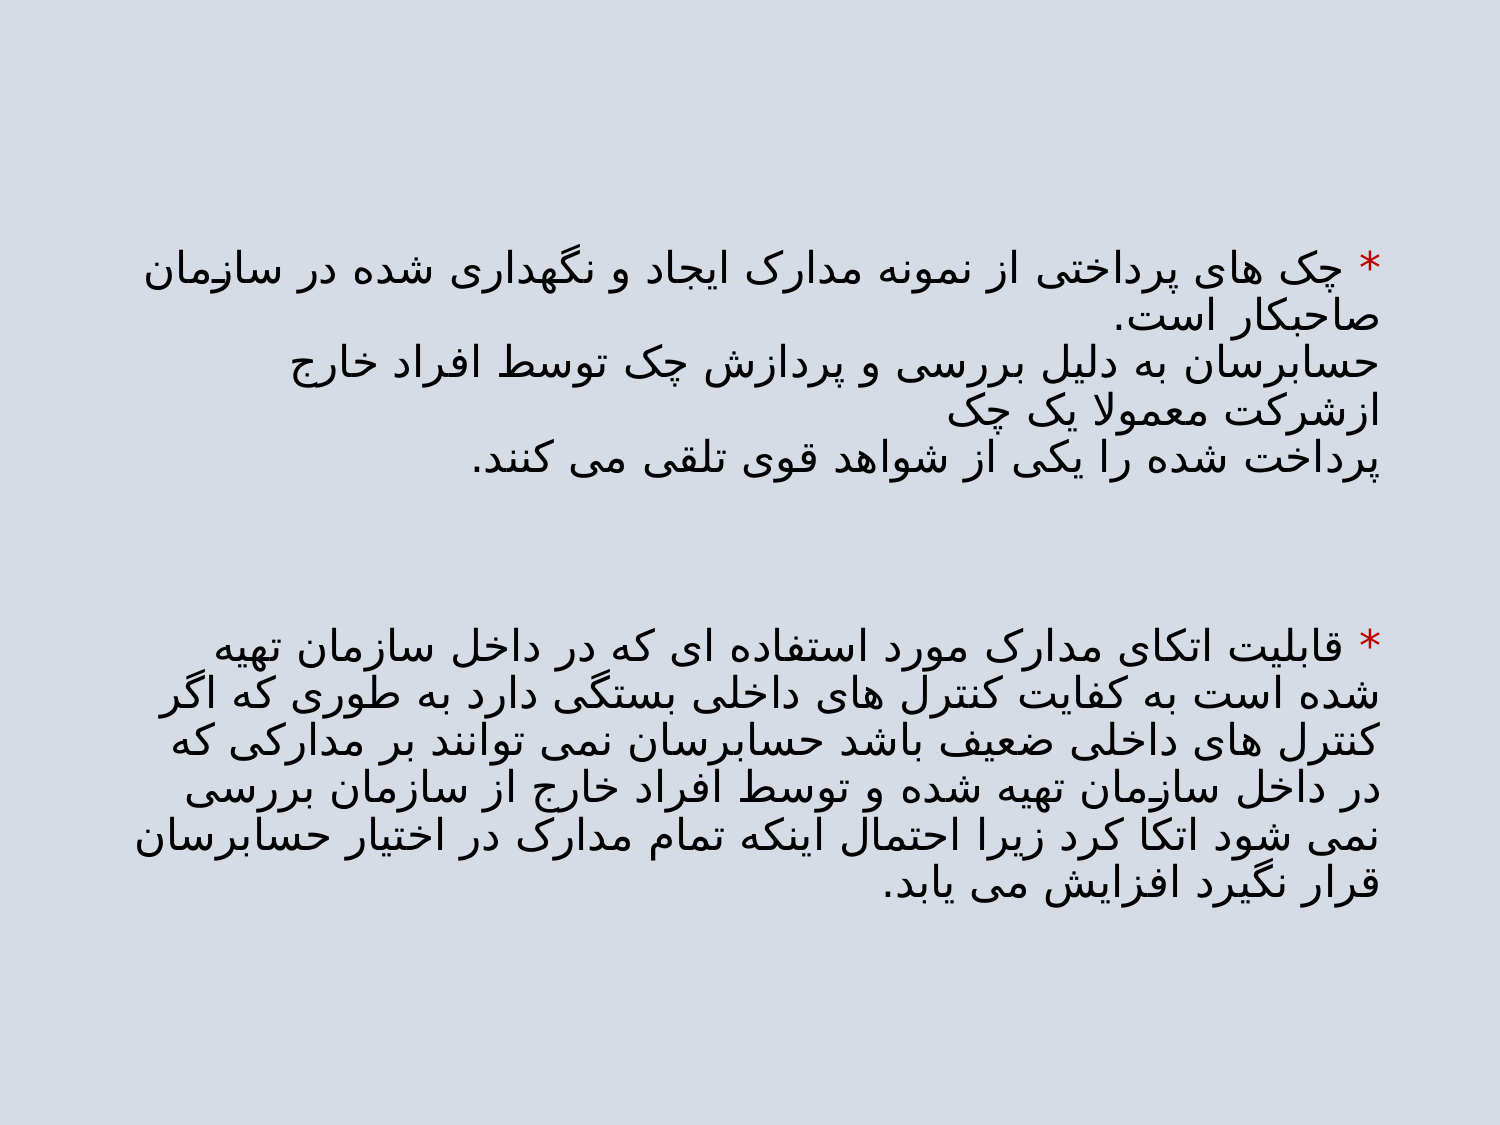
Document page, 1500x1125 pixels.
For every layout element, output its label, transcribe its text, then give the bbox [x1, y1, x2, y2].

title * چک های پرداختی از نمونه مدارک ایجاد و نگهداری شده در سازمان صاحبکار است. حسابرسان به دلیل بررسی و پردازش چک توسط افراد خارج ازشرکت معمولا یک چک پرداخت شده را یکی از شواهد قوی تلقی می کنند. * قابلیت اتکای مدارک مورد استفاده ای که در داخل سازمان تهیه شده است به کفایت کنترل های داخلی بستگی دارد به طوری که اگر کنترل های داخلی ضعیف باشد حسابرسان نمی توانند بر مدارکی که در داخل سازمان تهیه شده و توسط افراد خارج از سازمان بررسی نمی شود اتکا کرد زیرا احتمال اینکه تمام مدارک در اختیار حسابرسان قرار نگیرد افزایش می یابد. [103, 185, 1397, 967]
